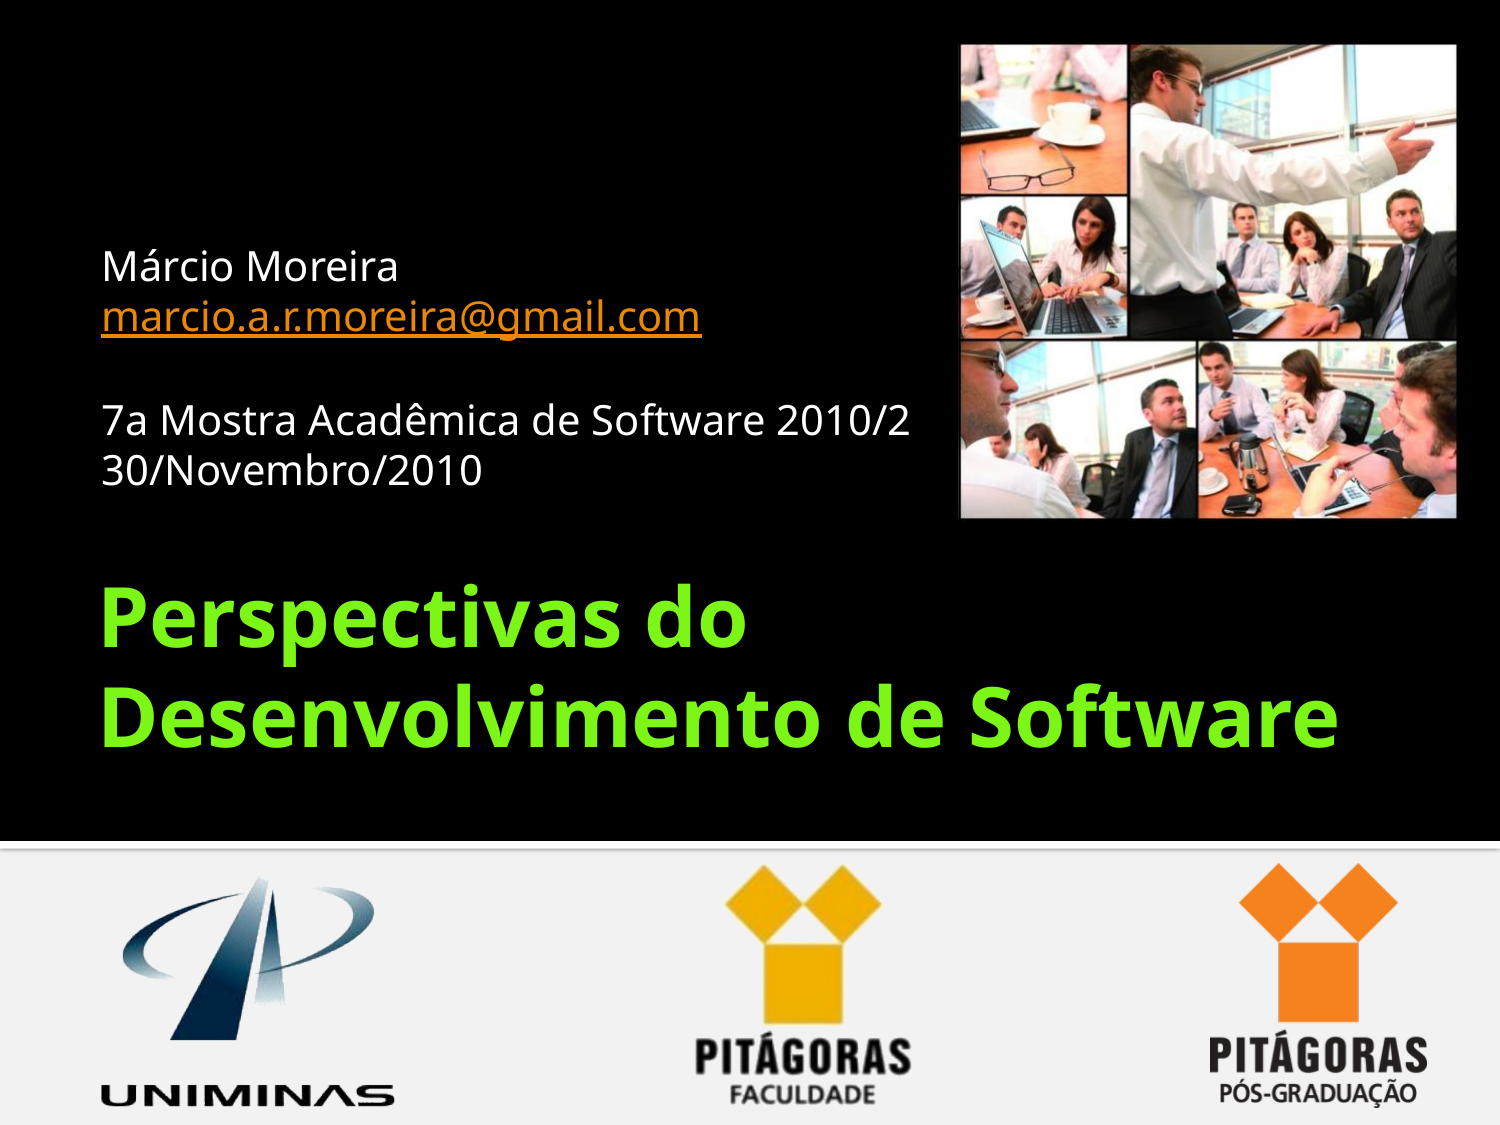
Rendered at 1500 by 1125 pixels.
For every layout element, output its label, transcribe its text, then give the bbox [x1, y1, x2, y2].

title Perspectivas do Desenvolvimento de Software [82, 527, 1447, 802]
picture [100, 857, 396, 1108]
picture [684, 858, 922, 1108]
subtitle Márcio Moreira marcio.a.r.moreira@gmail.com 7a Mostra Acadêmica de Software 2010/2 30/Novembro/2010 [82, 234, 952, 500]
picture [1210, 863, 1427, 1108]
picture [958, 42, 1459, 521]
